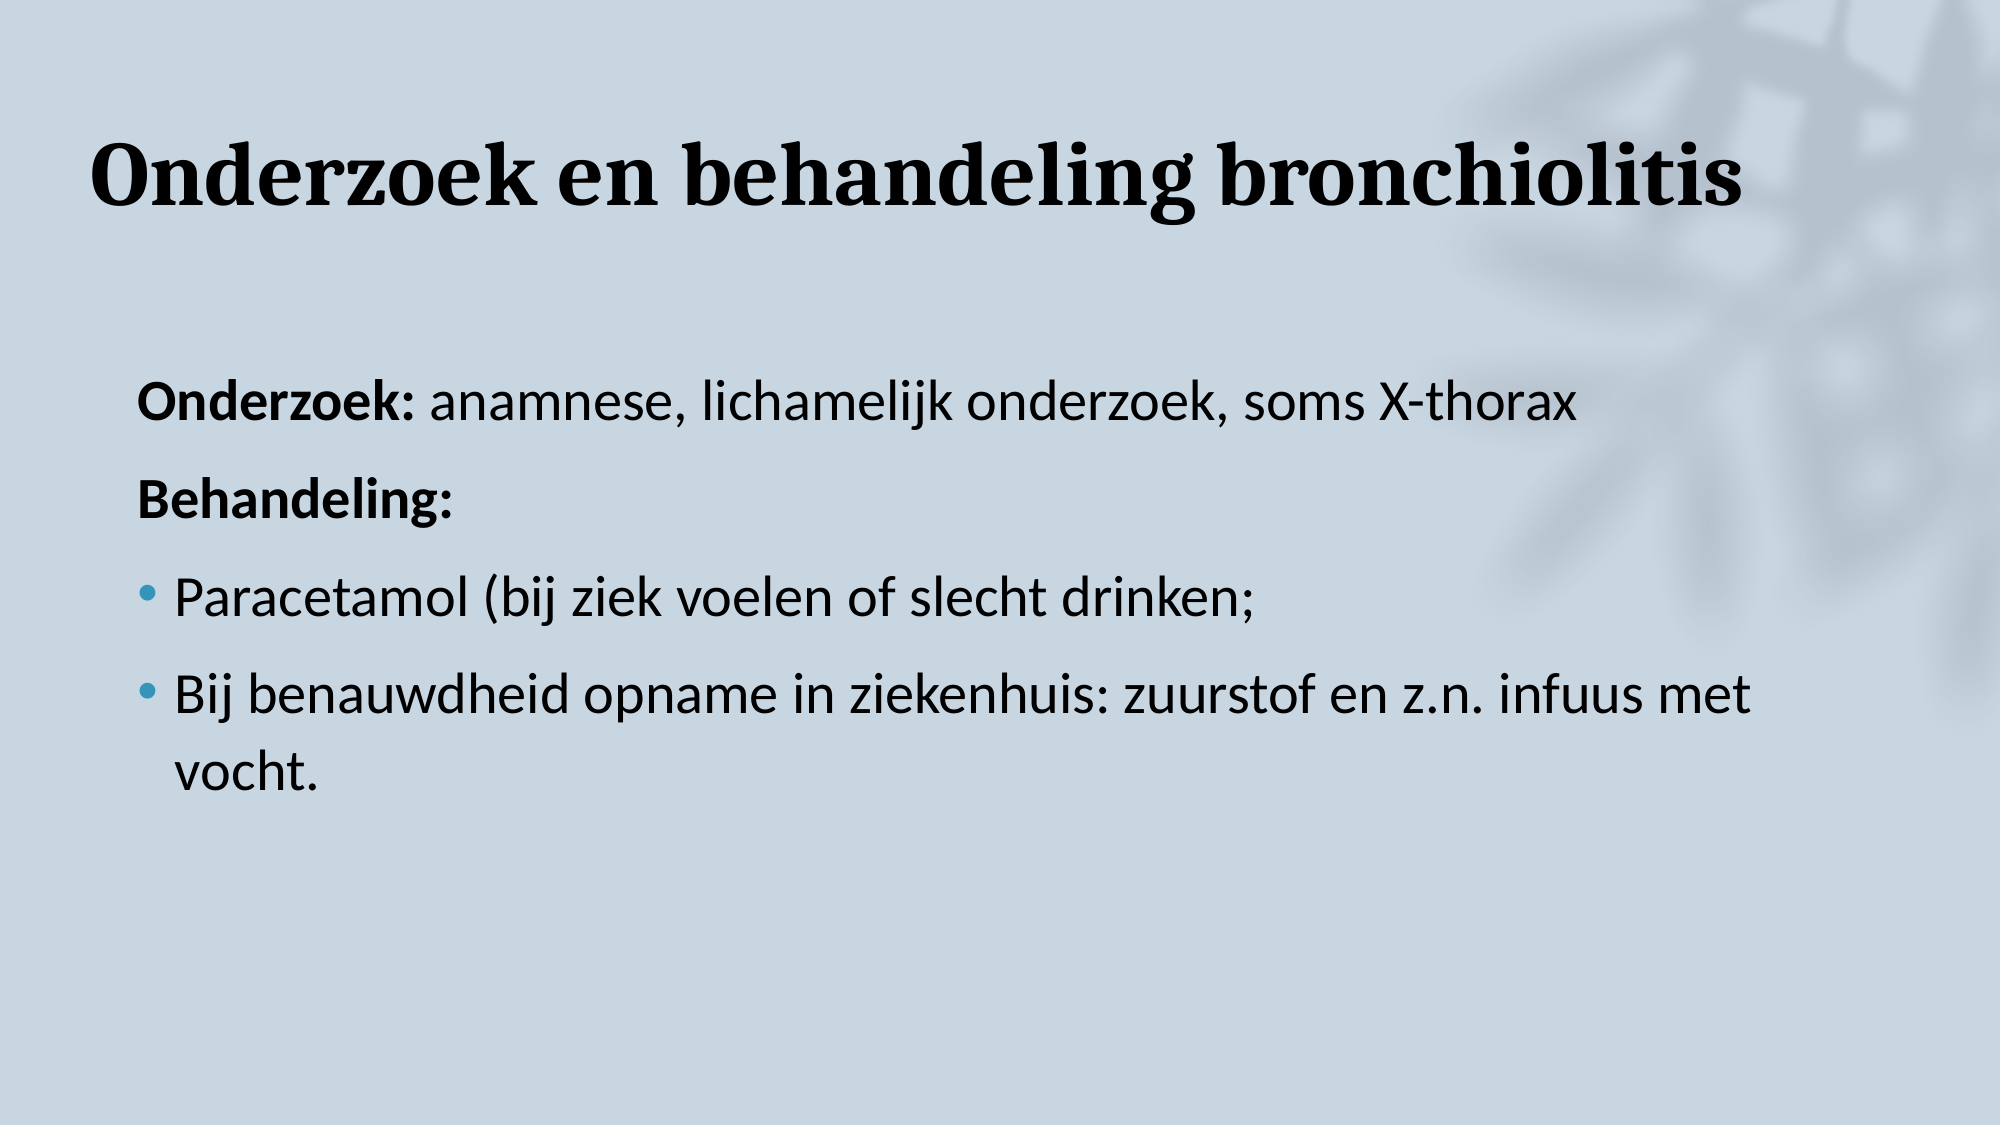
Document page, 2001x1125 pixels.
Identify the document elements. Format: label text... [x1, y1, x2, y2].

title Onderzoek en behandeling bronchiolitis [75, 60, 1863, 278]
list Onderzoek: anamnese, lichamelijk onderzoek, soms X-thorax Behandeling: Paracetamol (bij ziek voelen of slecht drinken; Bij benauwdheid opname in ziekenhuis: zuurstof en z.n. infuus met vocht. [122, 347, 1773, 1036]
